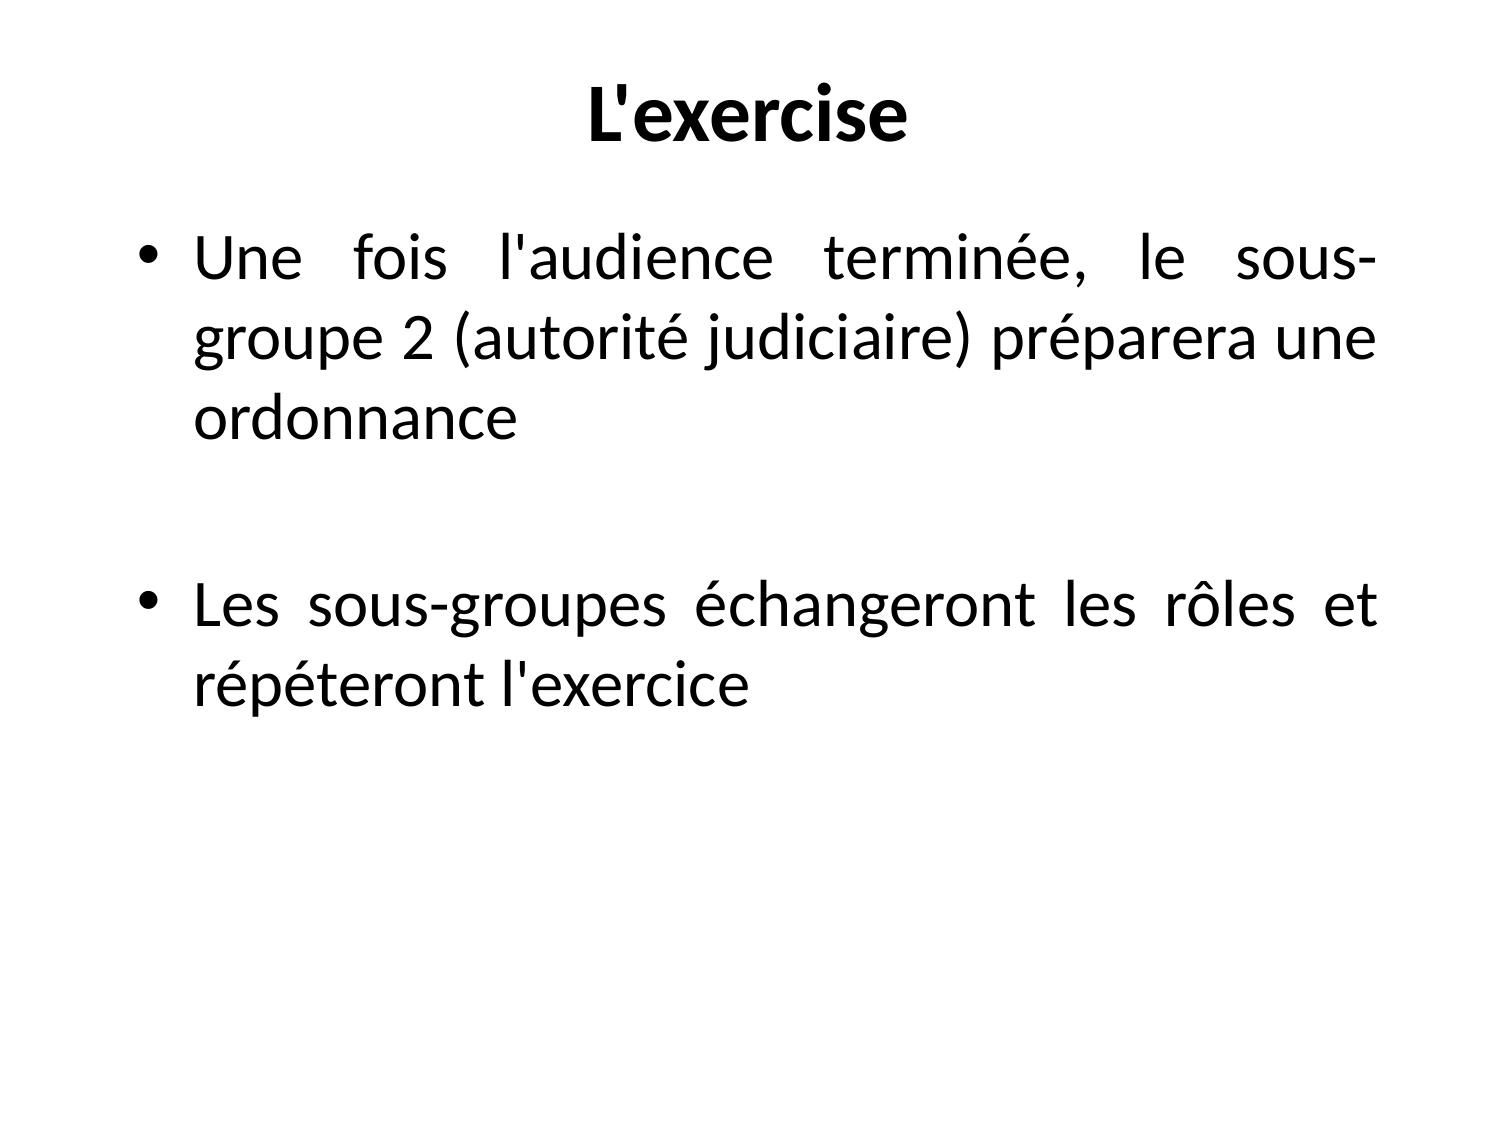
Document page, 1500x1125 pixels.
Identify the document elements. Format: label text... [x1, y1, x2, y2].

text_box L'exercise [83, 51, 1433, 239]
text_box Une fois l'audience terminée, le sous-groupe 2 (autorité judiciaire) préparera une ordonnance Les sous-groupes échangeront les rôles et répéteront l'exercice [122, 239, 1394, 1125]
